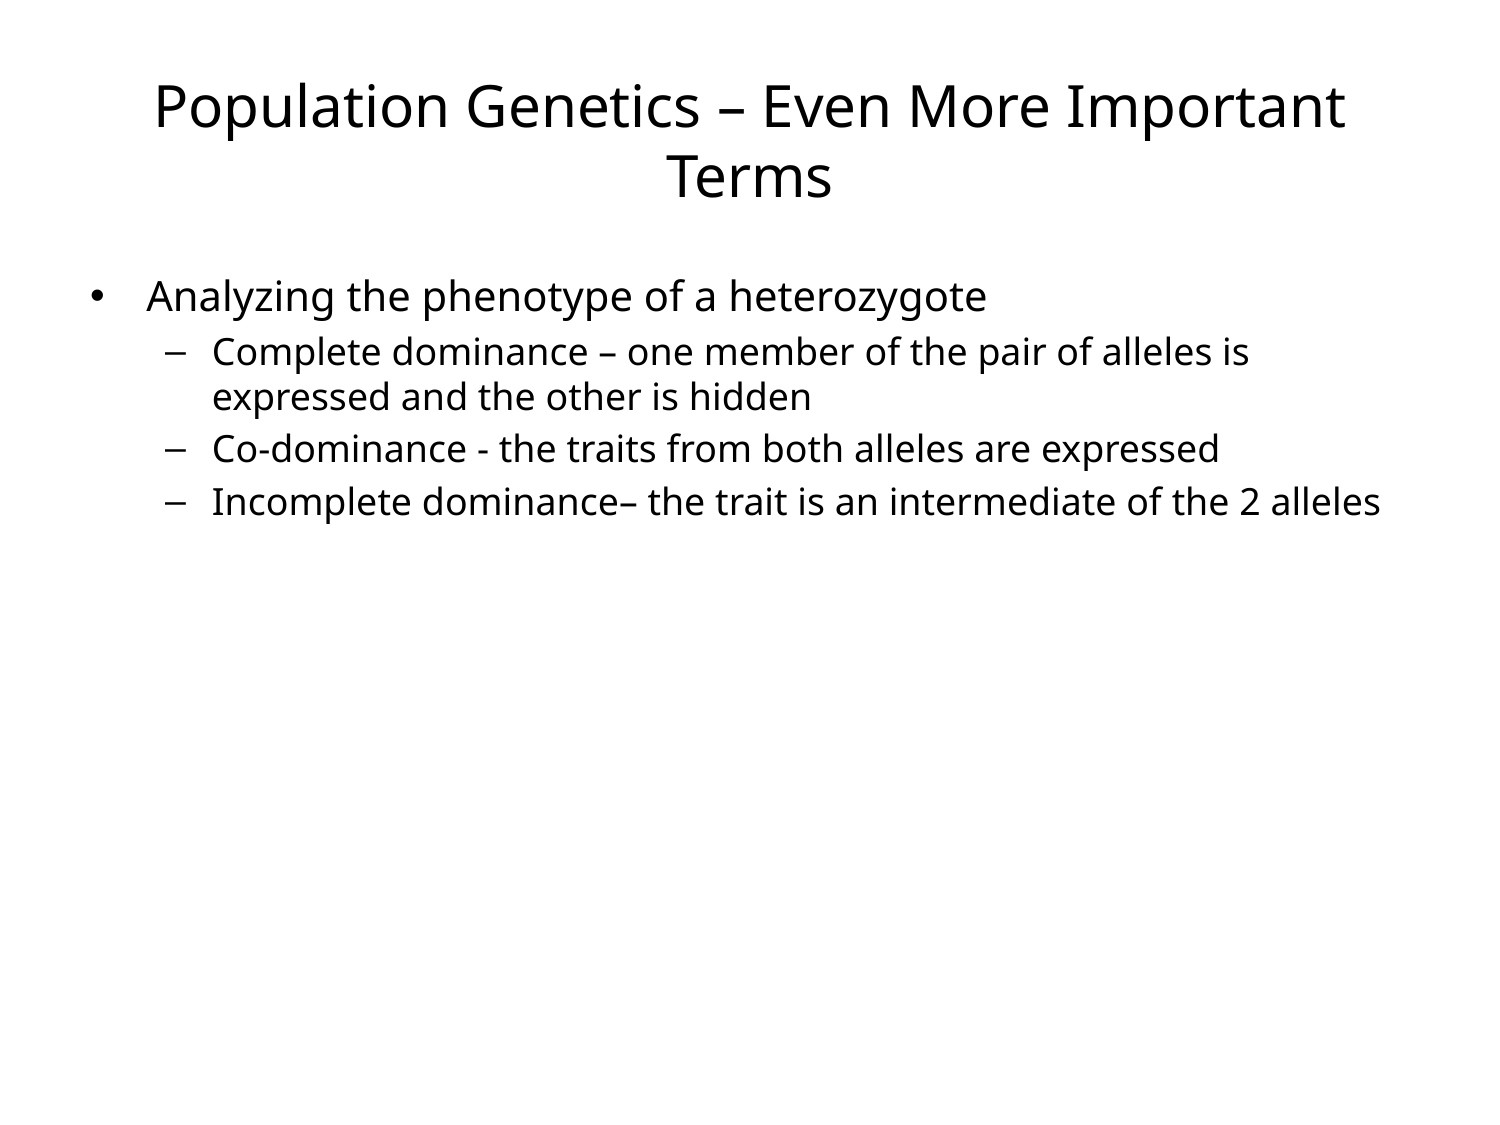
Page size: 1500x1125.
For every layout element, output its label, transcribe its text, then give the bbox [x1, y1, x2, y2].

list Analyzing the phenotype of a heterozygote Complete dominance – one member of the pair of alleles is expressed and the other is hidden Co-dominance - the traits from both alleles are expressed Incomplete dominance– the trait is an intermediate of the 2 alleles [75, 262, 1425, 1005]
title Population Genetics – Even More Important Terms [75, 45, 1425, 233]
